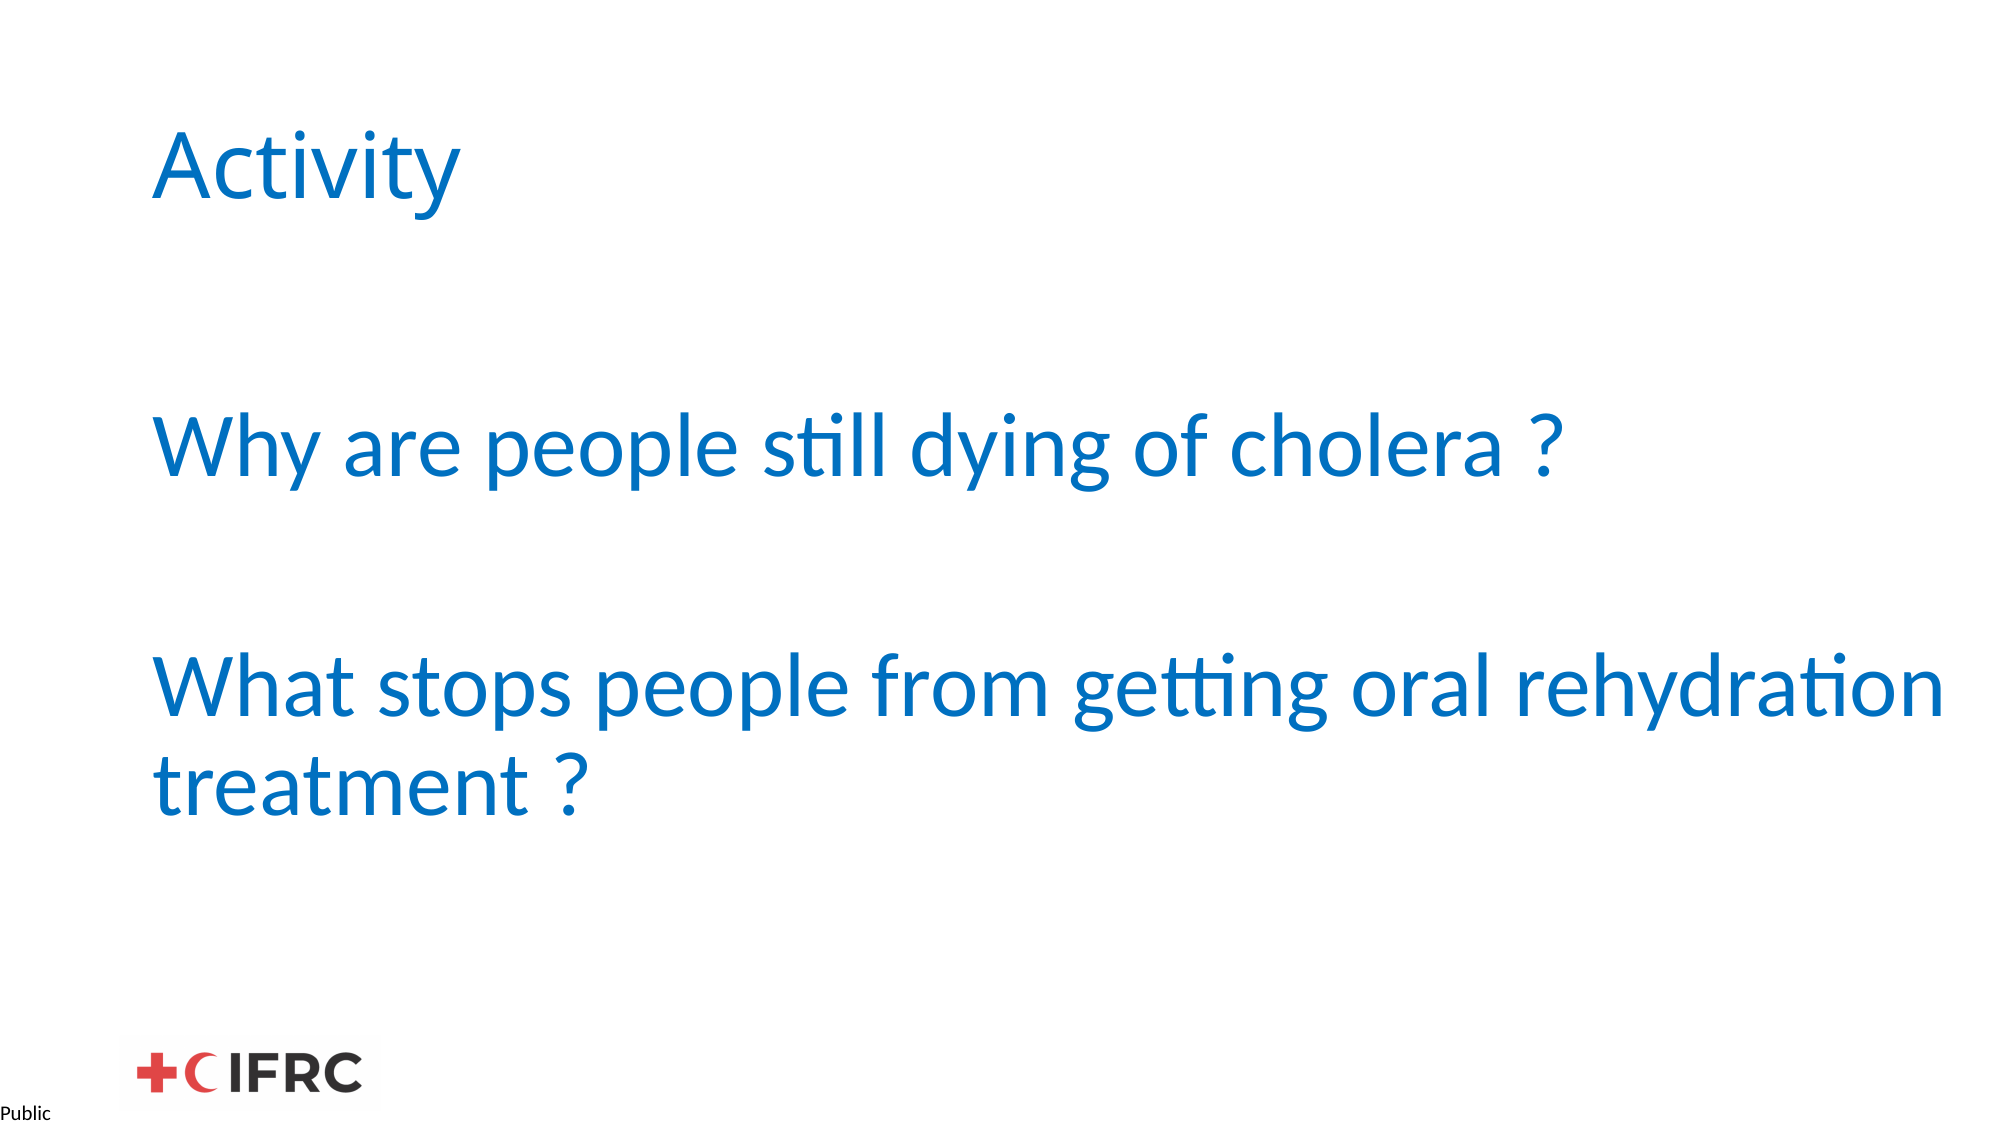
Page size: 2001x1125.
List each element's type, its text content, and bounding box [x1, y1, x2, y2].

title Activity [137, 59, 1863, 278]
list Why are people still dying of cholera ? What stops people from getting oral rehydration treatment ? [137, 299, 1982, 1014]
picture [119, 1035, 381, 1111]
